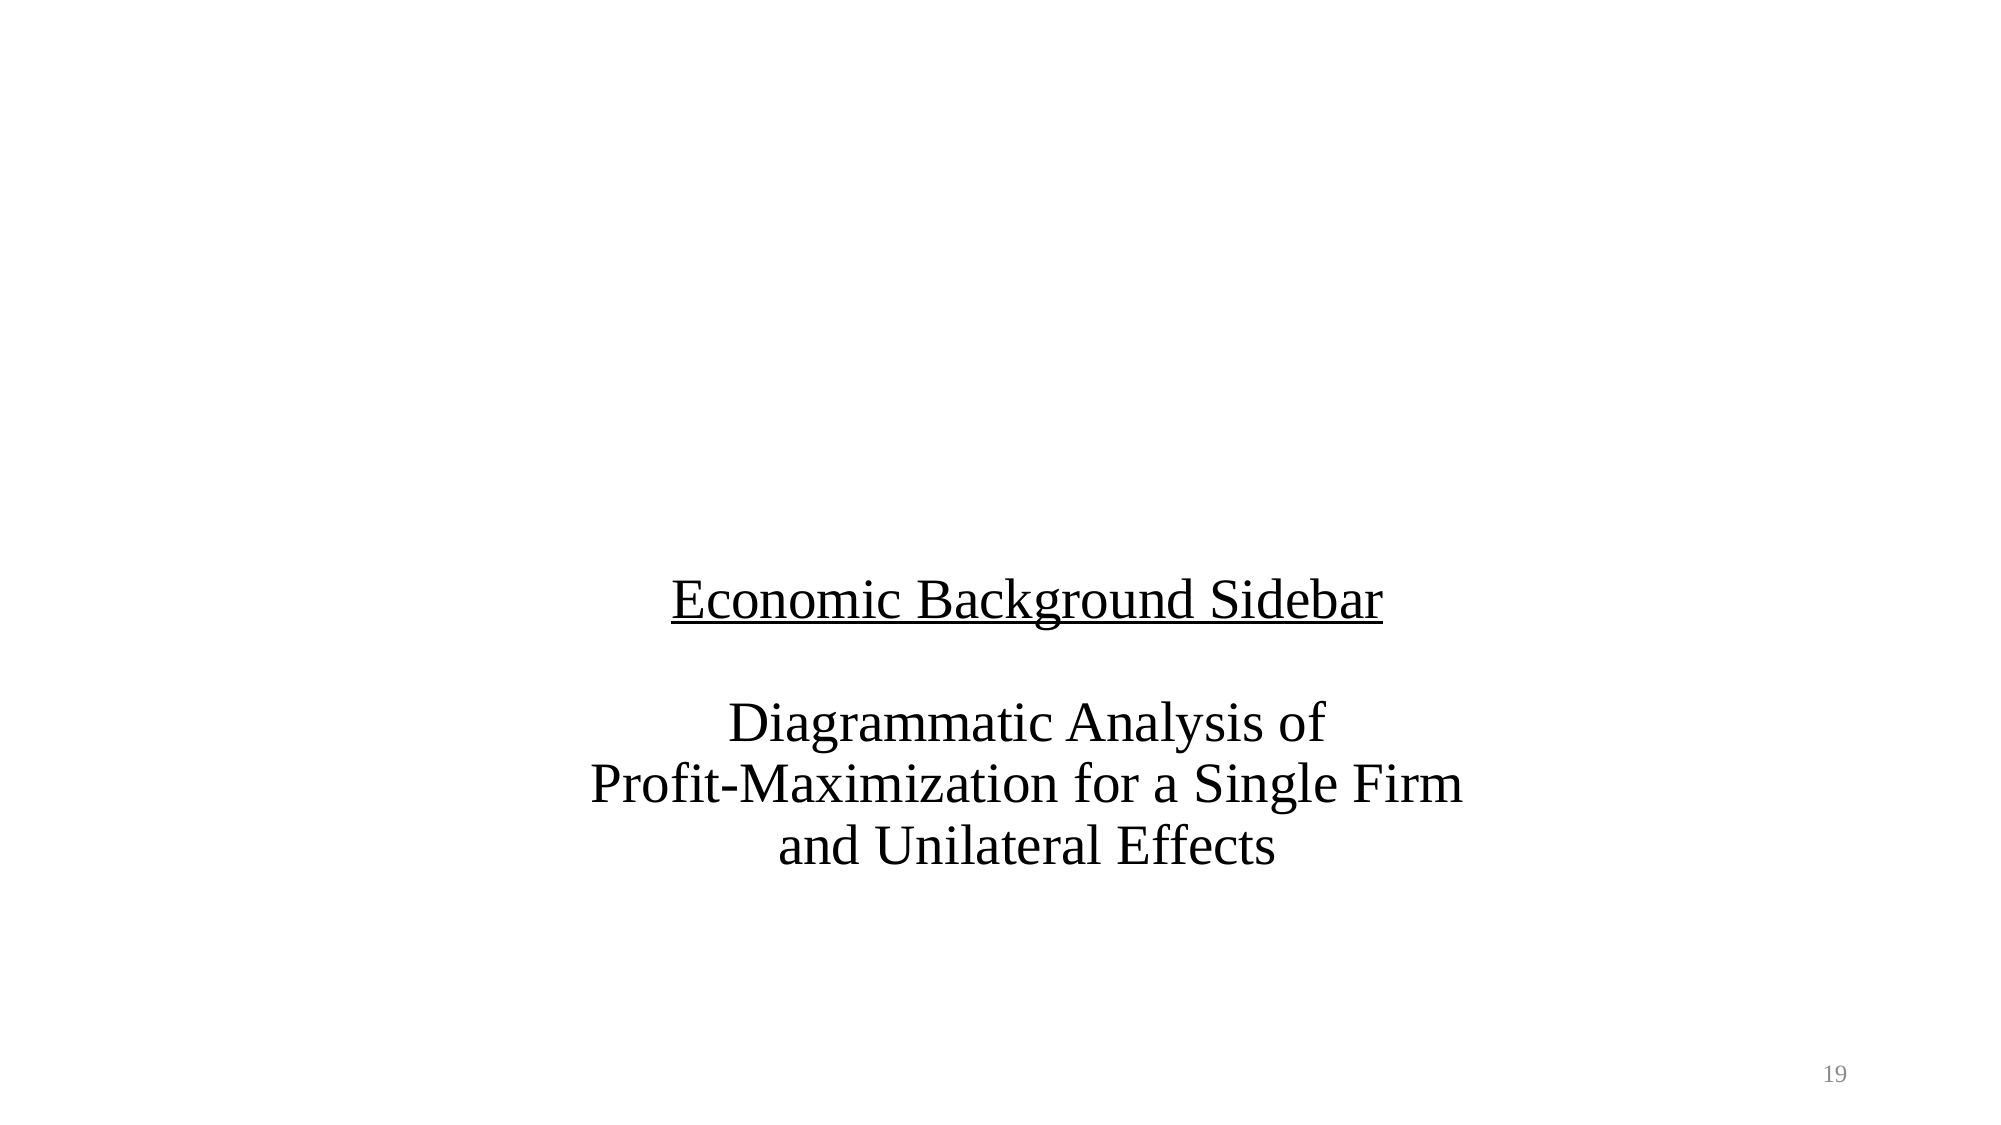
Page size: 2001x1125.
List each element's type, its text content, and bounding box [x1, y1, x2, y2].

title Economic Background Sidebar Diagrammatic Analysis of Profit-Maximization for a Single Firm and Unilateral Effects [221, 560, 1834, 953]
subtitle [249, 590, 1750, 863]
slide_number 19 [1412, 1042, 1863, 1103]
